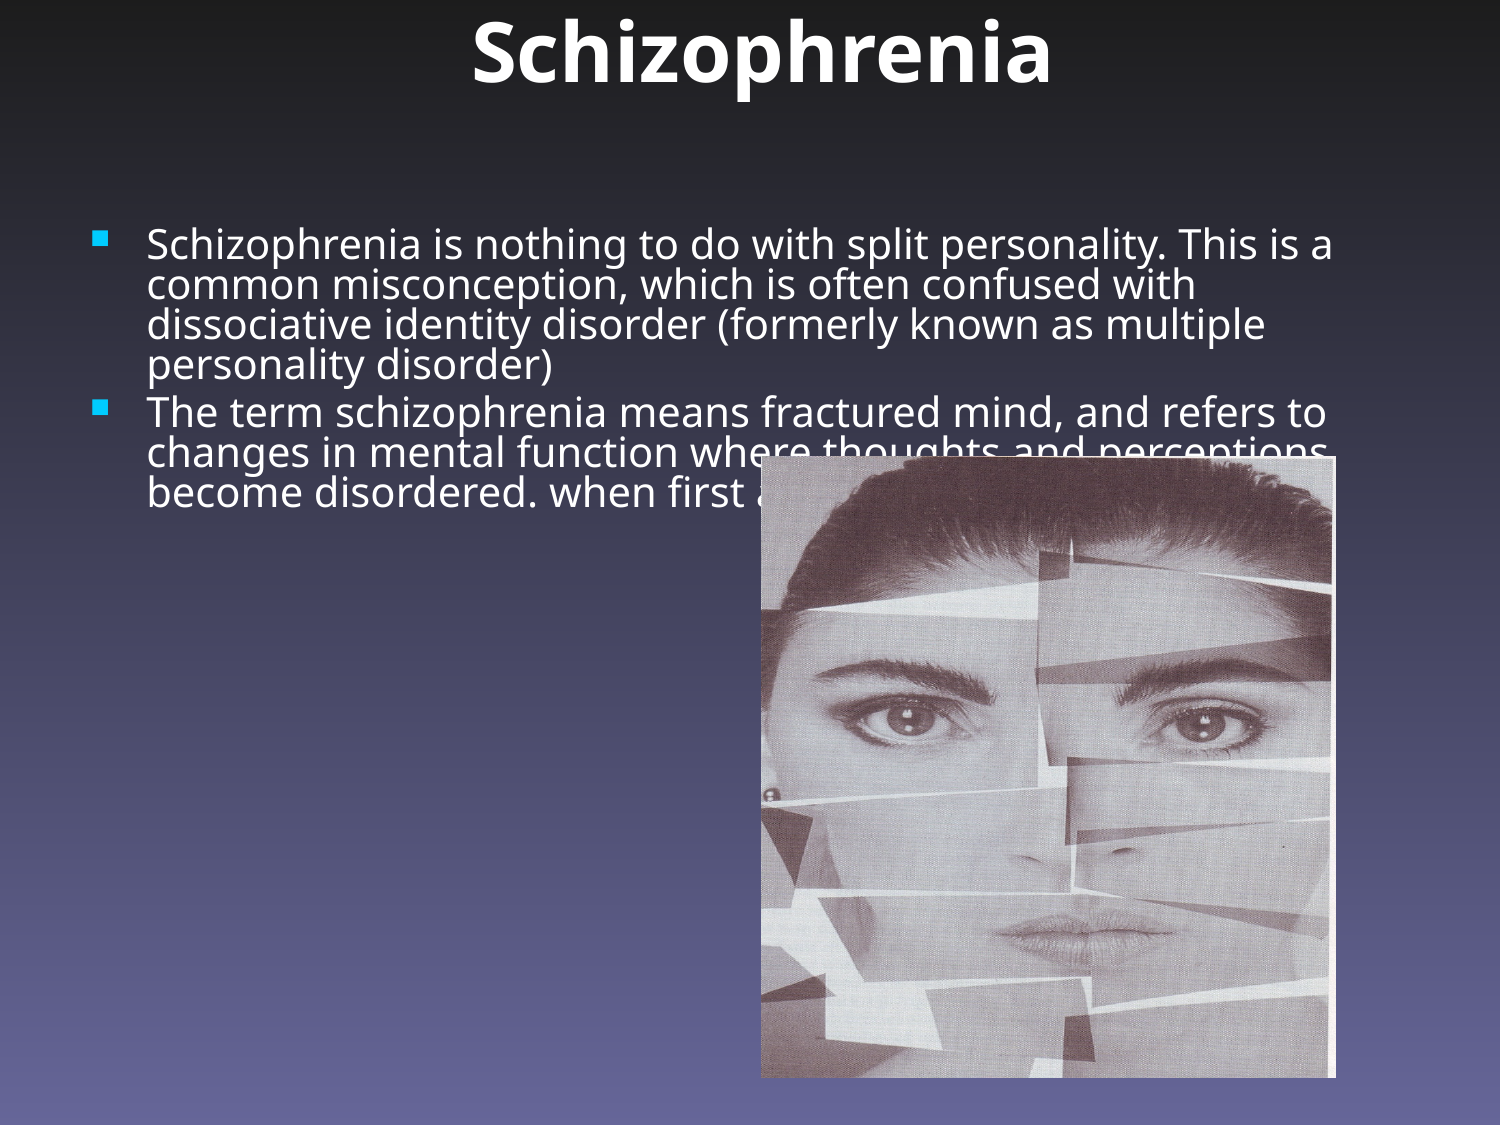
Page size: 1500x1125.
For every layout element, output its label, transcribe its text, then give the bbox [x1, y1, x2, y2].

list Schizophrenia is nothing to do with split personality. This is a common misconception, which is often confused with dissociative identity disorder (formerly known as multiple personality disorder) The term schizophrenia means fractured mind, and refers to changes in mental function where thoughts and perceptions become disordered. when first affected. [74, 113, 1426, 1125]
picture [761, 456, 1337, 1079]
title Schizophrenia [88, 0, 1439, 99]
